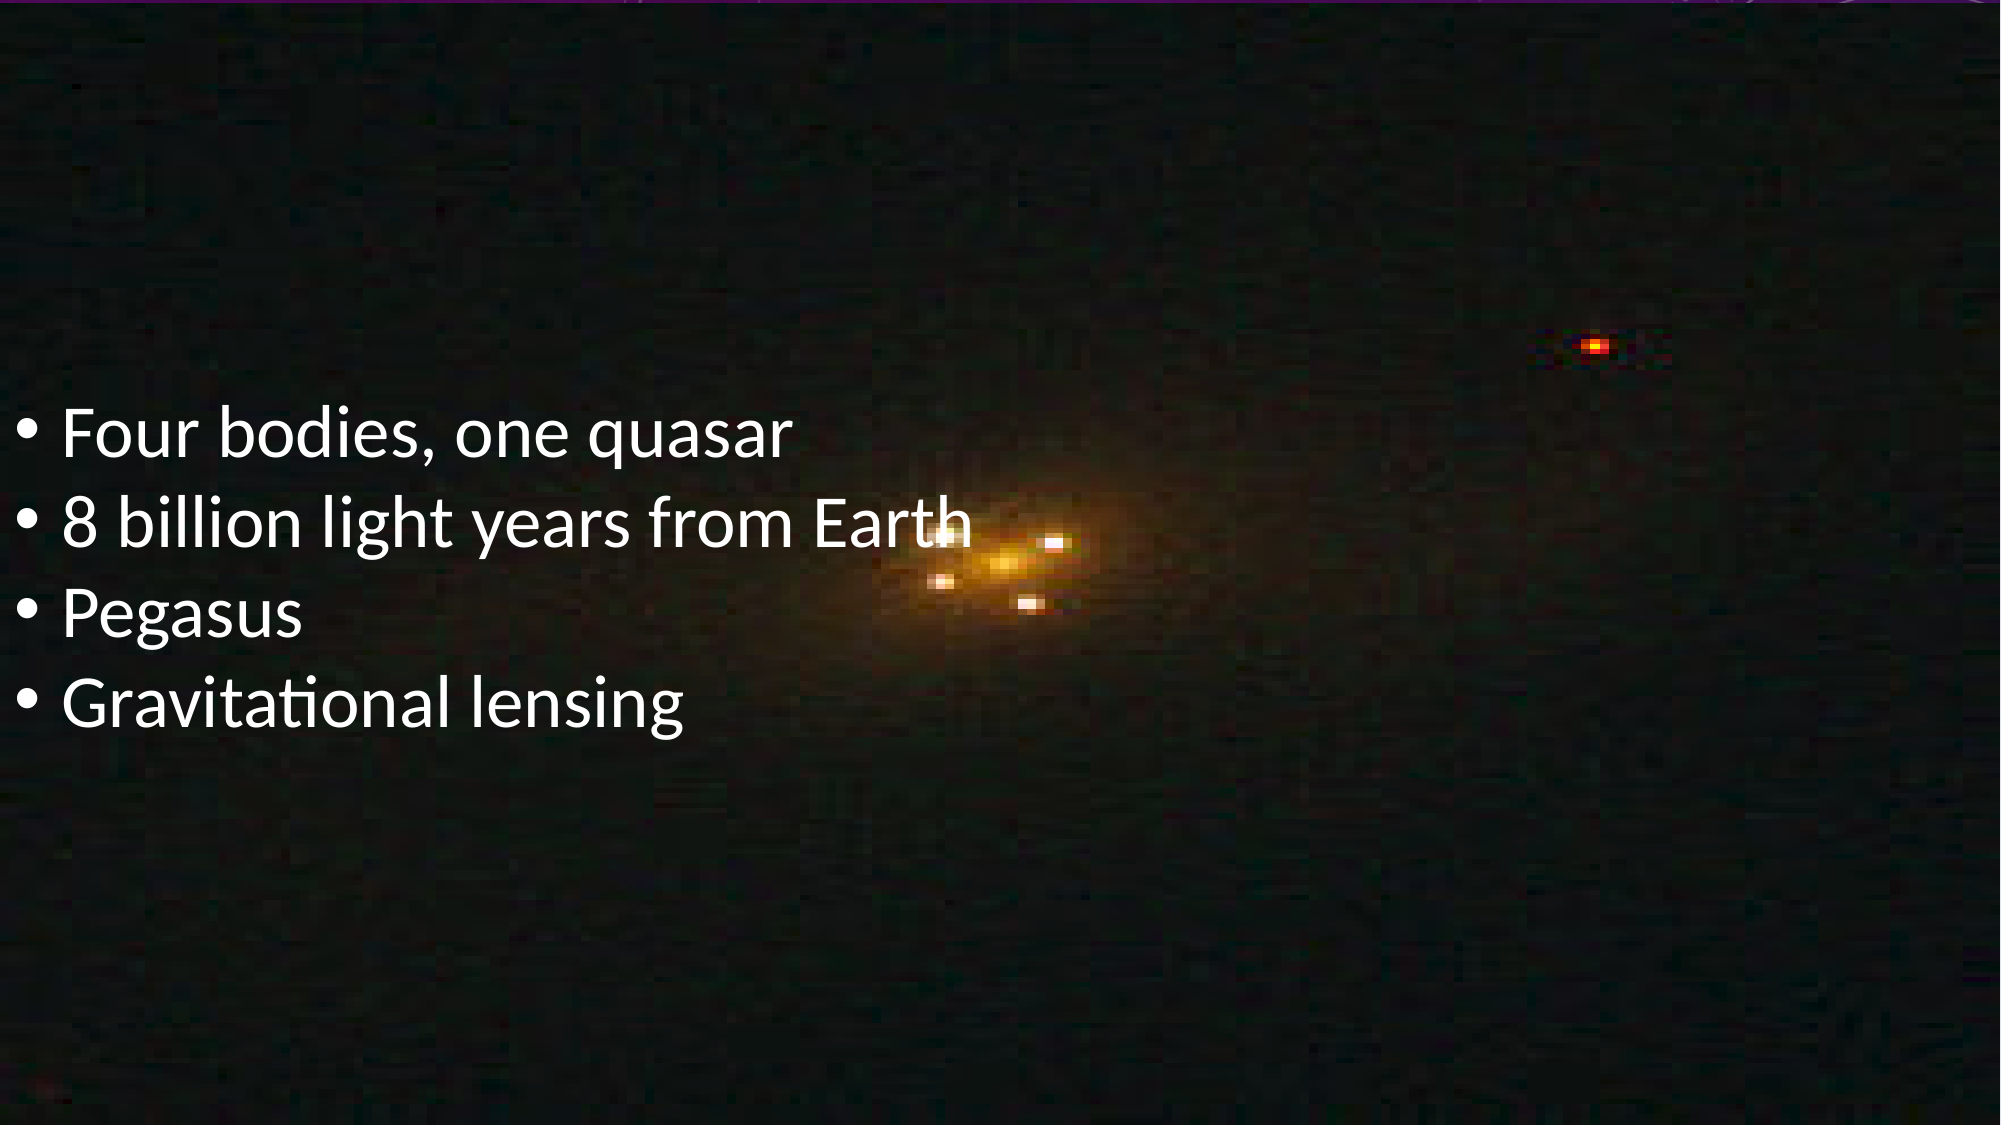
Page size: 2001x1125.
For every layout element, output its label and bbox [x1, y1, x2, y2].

list [0, 2, 2000, 1125]
picture [0, 0, 2001, 1125]
